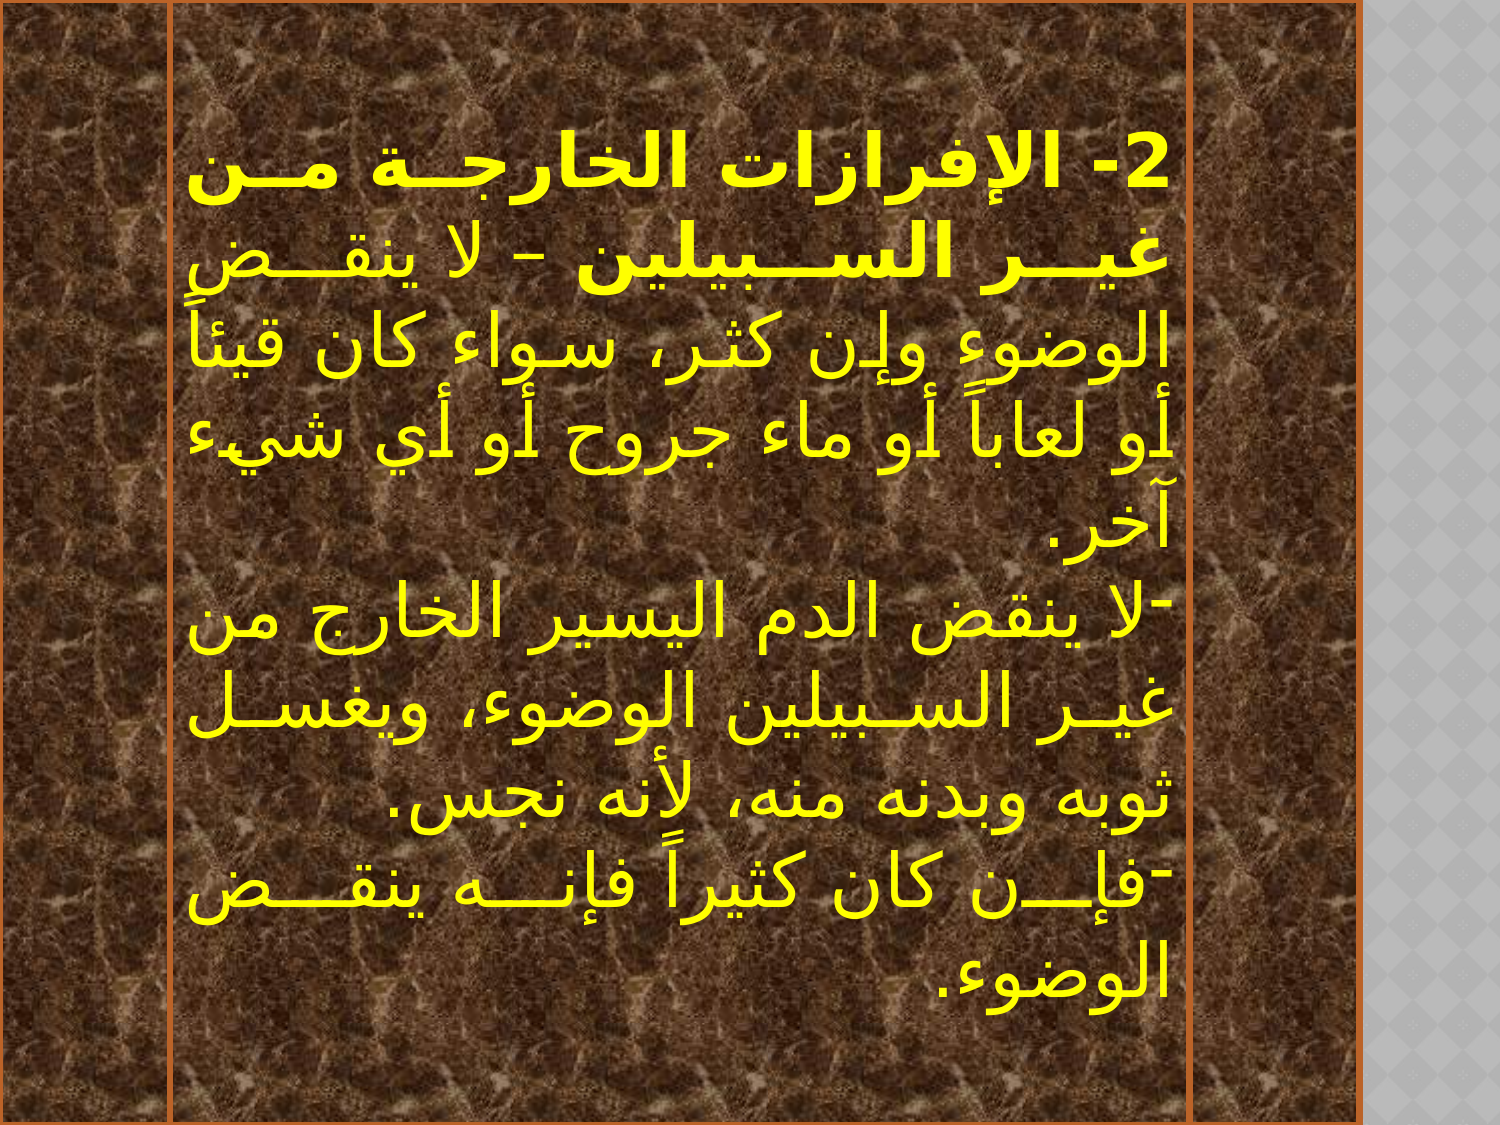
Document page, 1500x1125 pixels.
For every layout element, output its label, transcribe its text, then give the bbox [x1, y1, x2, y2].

text_box 2- الإفرازات الخارجة من غير السبيلين – لا ينقض الوضوء وإن كثر، سواء كان قيئاً أو لعاباً أو ماء جروح أو أي شيء آخر. لا ينقض الدم اليسير الخارج من غير السبيلين الوضوء، ويغسل ثوبه وبدنه منه، لأنه نجس. فإن كان كثيراً فإنه ينقض الوضوء. [0, 0, 1363, 1125]
